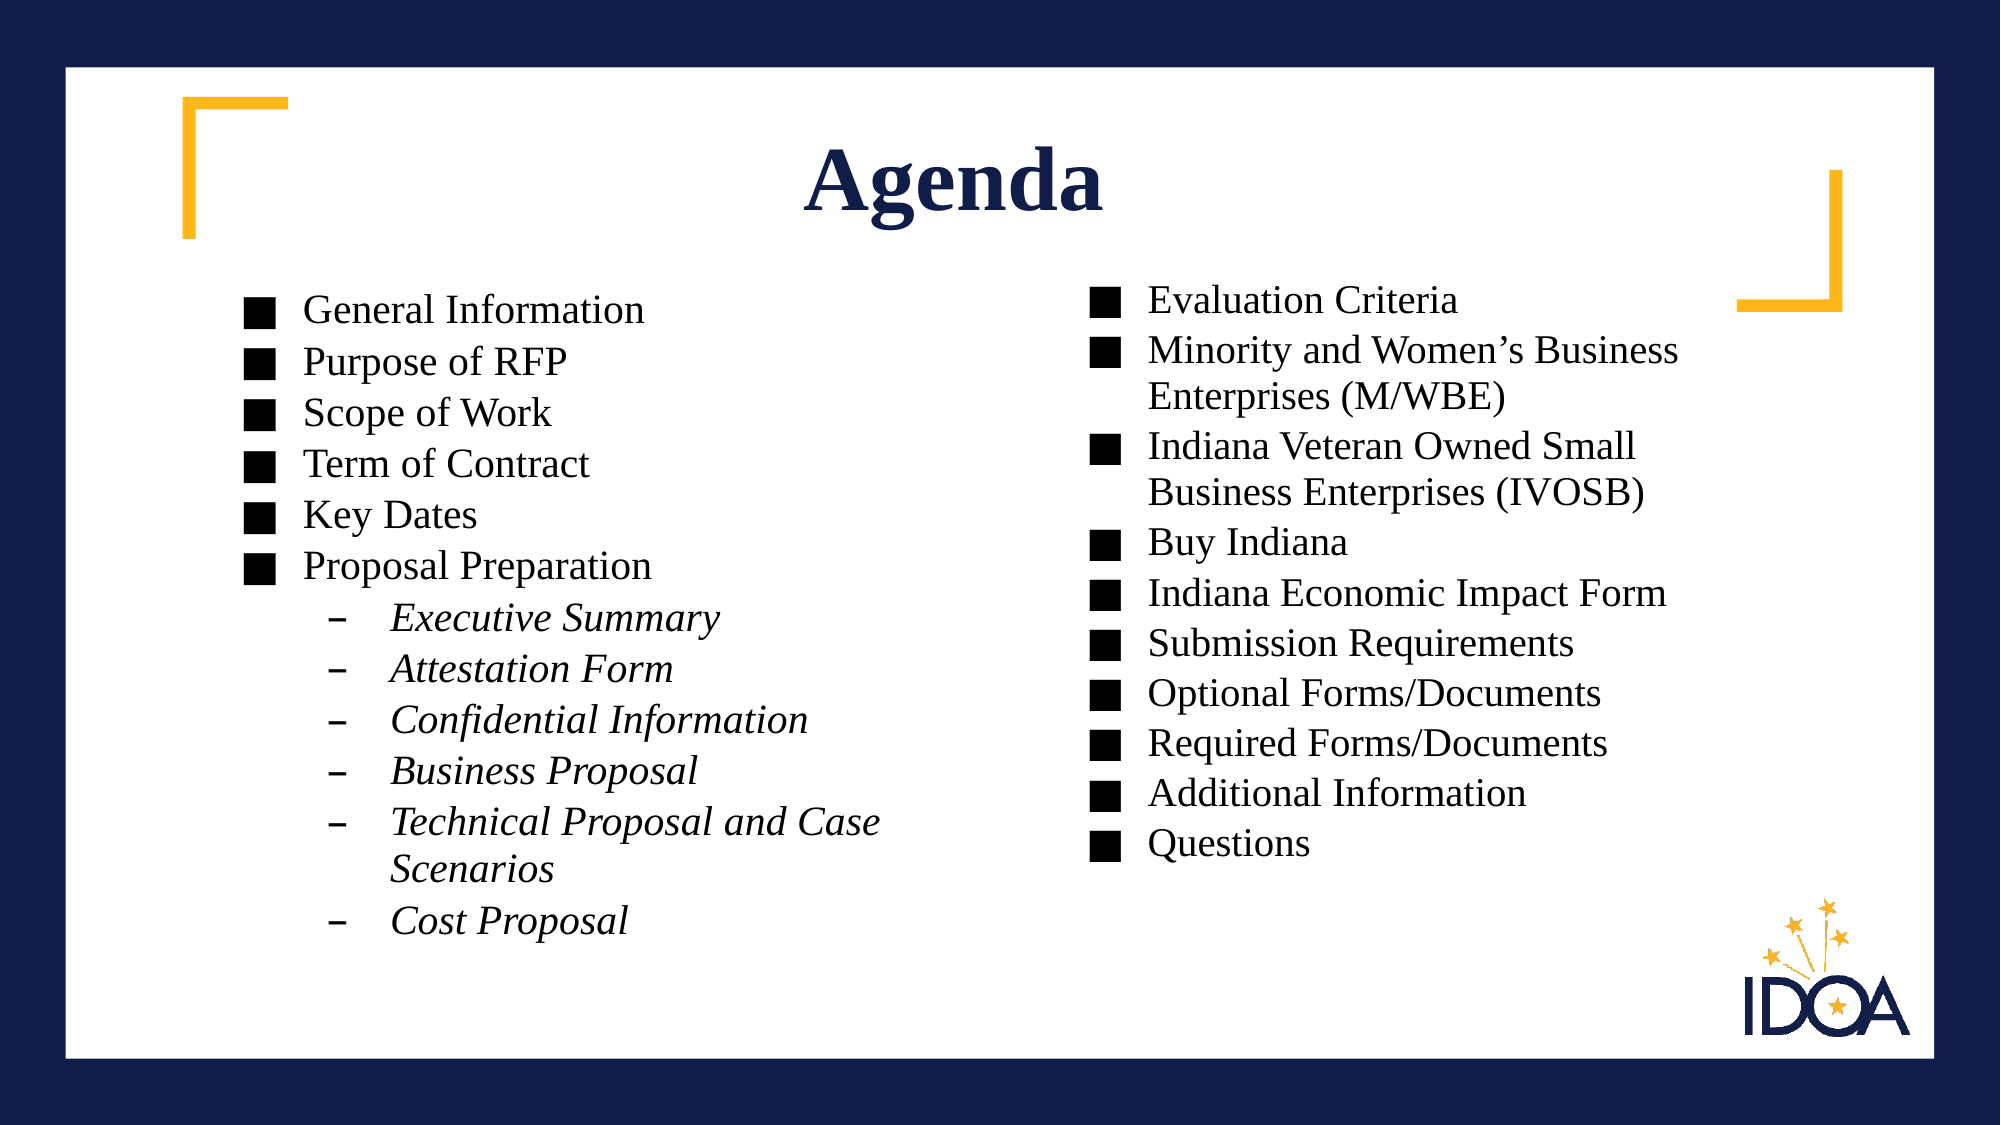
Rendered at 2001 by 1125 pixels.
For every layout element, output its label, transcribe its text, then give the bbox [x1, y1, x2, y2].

list Evaluation Criteria Minority and Women’s Business Enterprises (M/WBE) Indiana Veteran Owned Small Business Enterprises (IVOSB) Buy Indiana Indiana Economic Impact Form Submission Requirements Optional Forms/Documents Required Forms/Documents Additional Information Questions [1071, 268, 1800, 875]
picture [1702, 857, 1959, 1114]
list General Information Purpose of RFP Scope of Work Term of Contract Key Dates Proposal Preparation Executive Summary Attestation Form Confidential Information Business Proposal Technical Proposal and Case Scenarios Cost Proposal [225, 278, 954, 865]
title Agenda [166, 124, 1742, 261]
